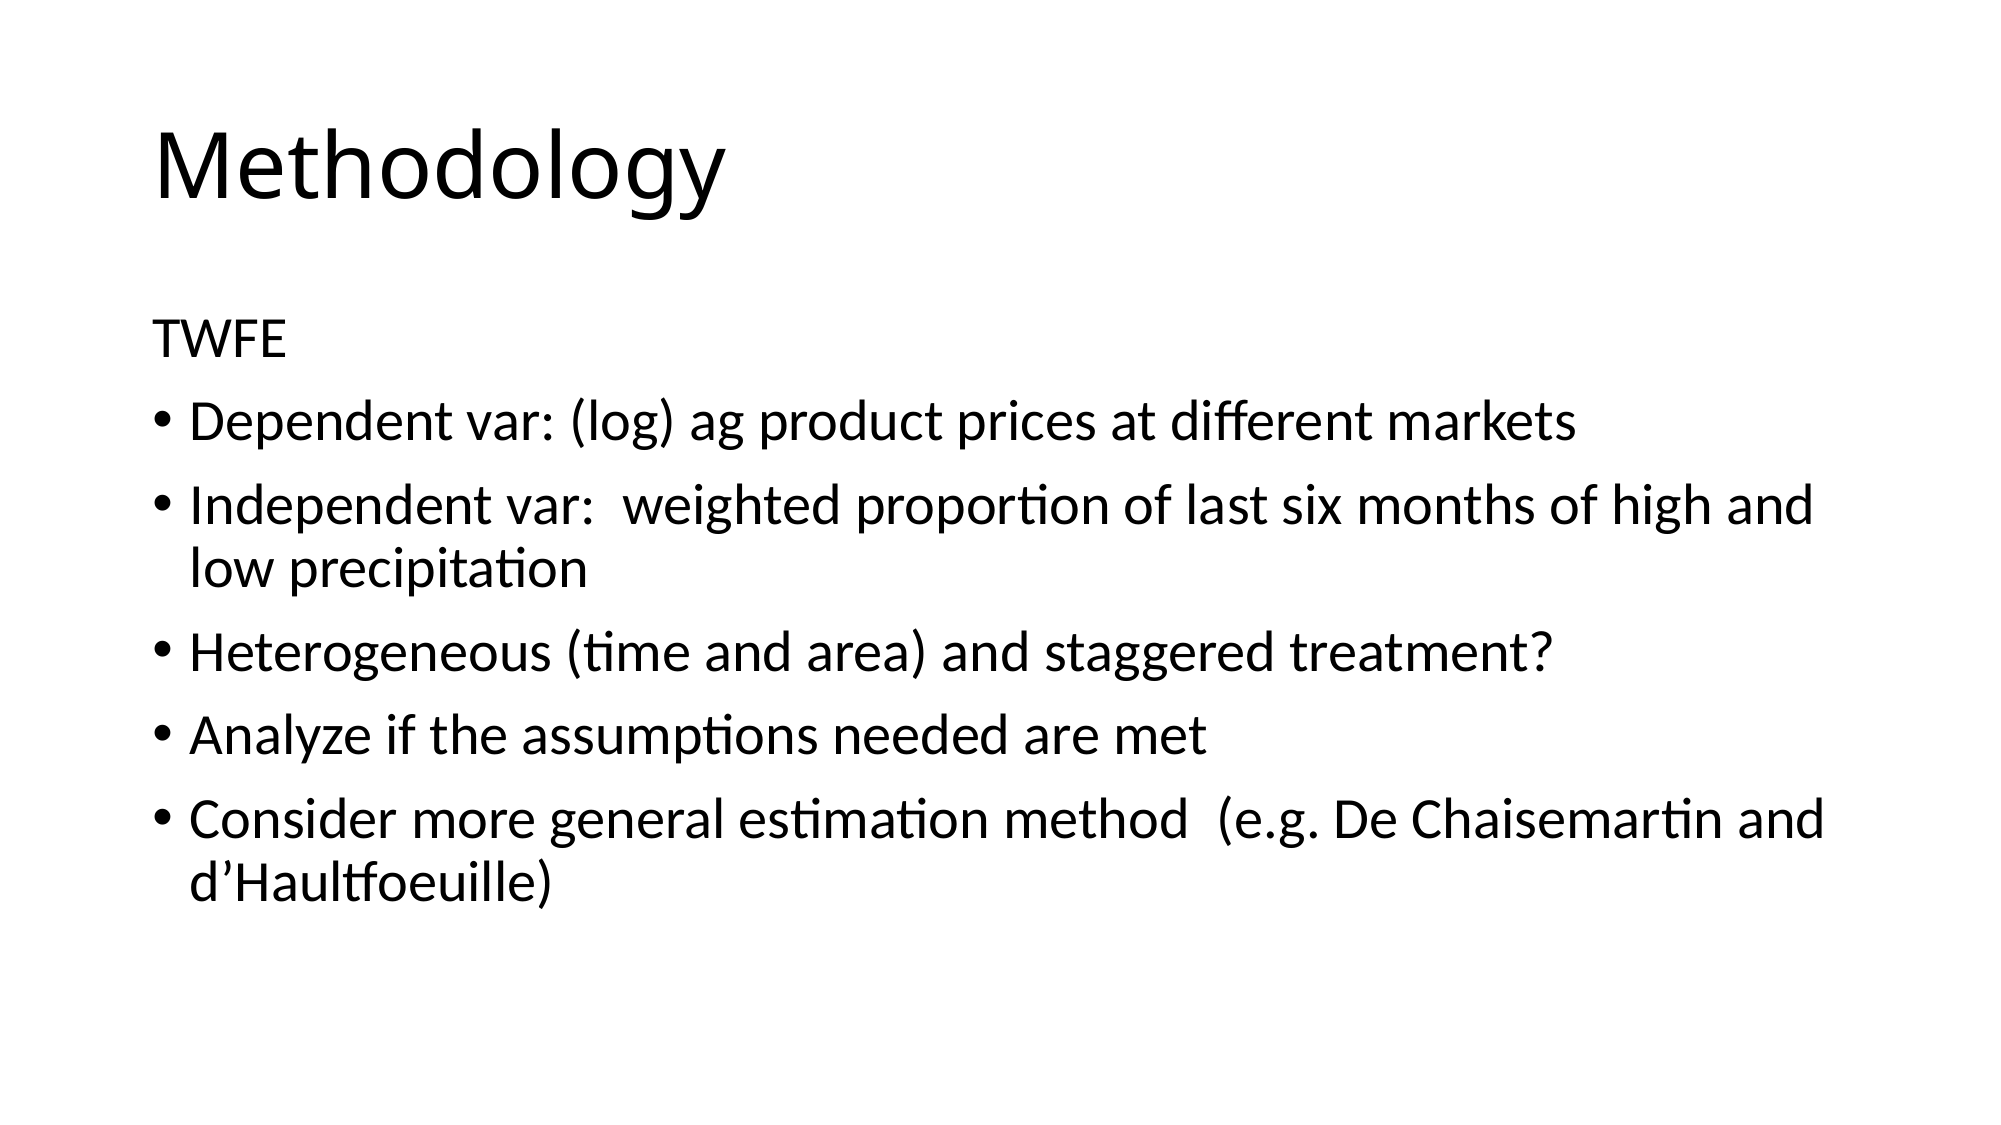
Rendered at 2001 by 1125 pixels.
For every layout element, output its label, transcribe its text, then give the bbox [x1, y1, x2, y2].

list TWFE Dependent var: (log) ag product prices at different markets Independent var: weighted proportion of last six months of high and low precipitation Heterogeneous (time and area) and staggered treatment? Analyze if the assumptions needed are met Consider more general estimation method (e.g. De Chaisemartin and d’Haultfoeuille) [137, 299, 1863, 1014]
title Methodology [137, 59, 1863, 278]
